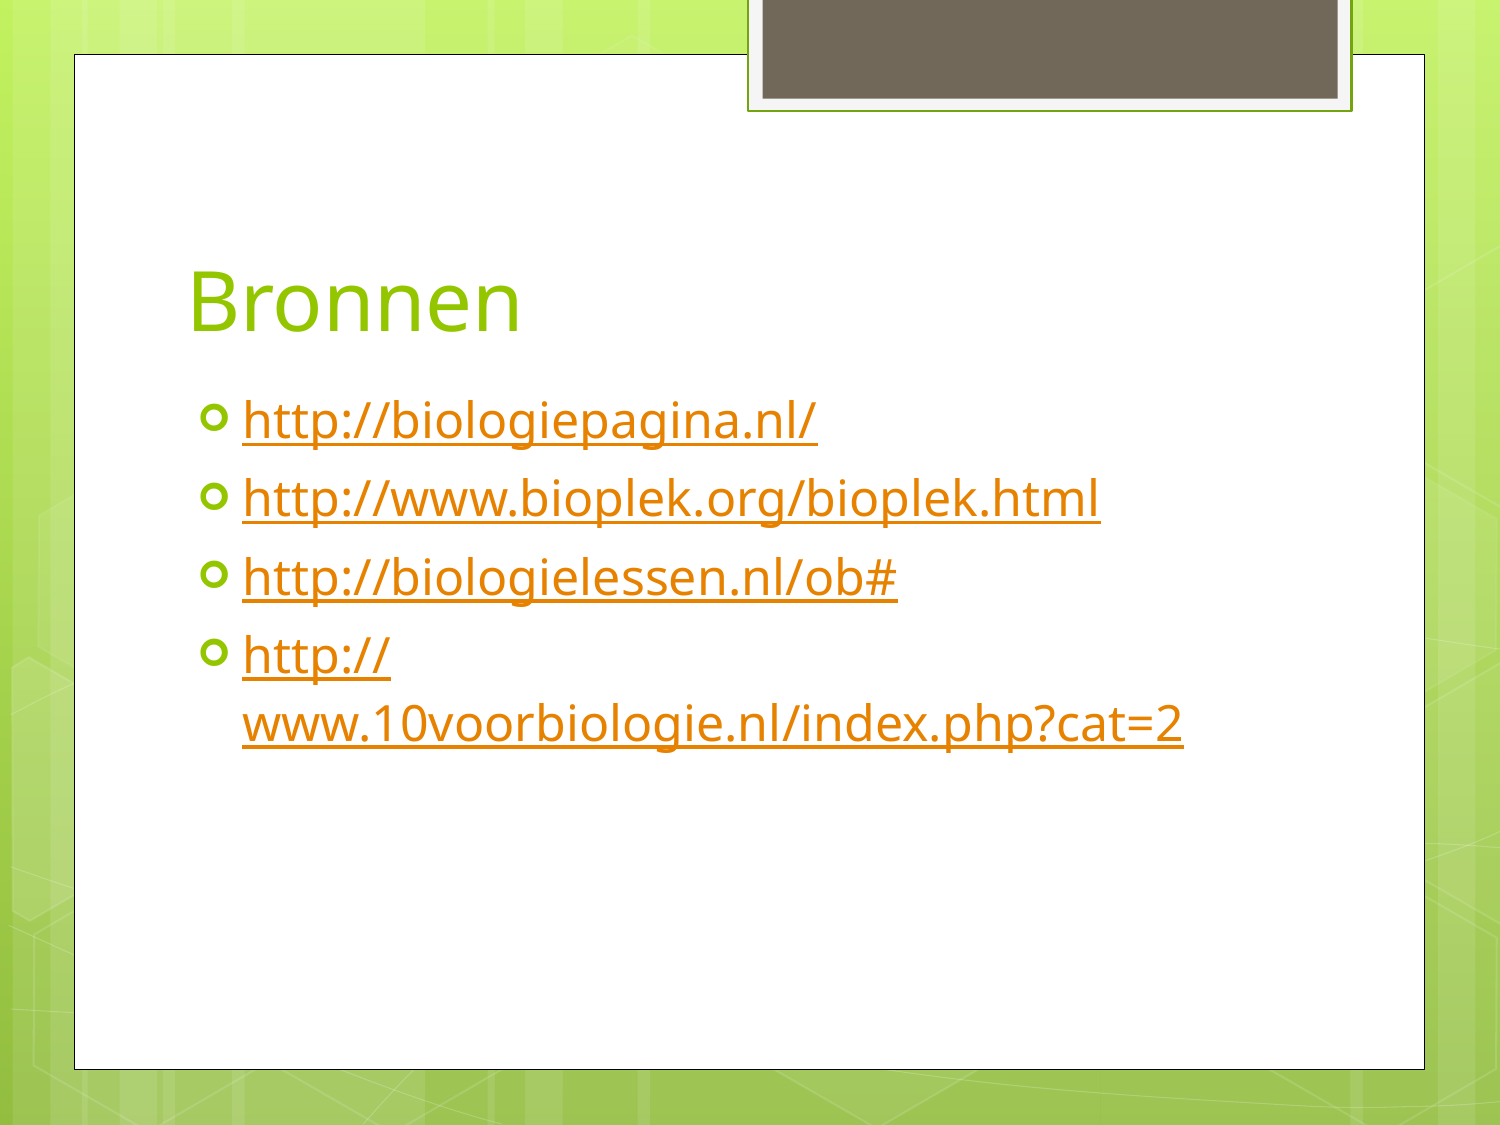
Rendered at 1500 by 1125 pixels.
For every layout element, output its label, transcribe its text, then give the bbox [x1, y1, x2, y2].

title Bronnen [171, 168, 1324, 357]
list http://biologiepagina.nl/ http://www.bioplek.org/bioplek.html http://biologielessen.nl/ob# http://www.10voorbiologie.nl/index.php?cat=2 [171, 381, 1283, 957]
